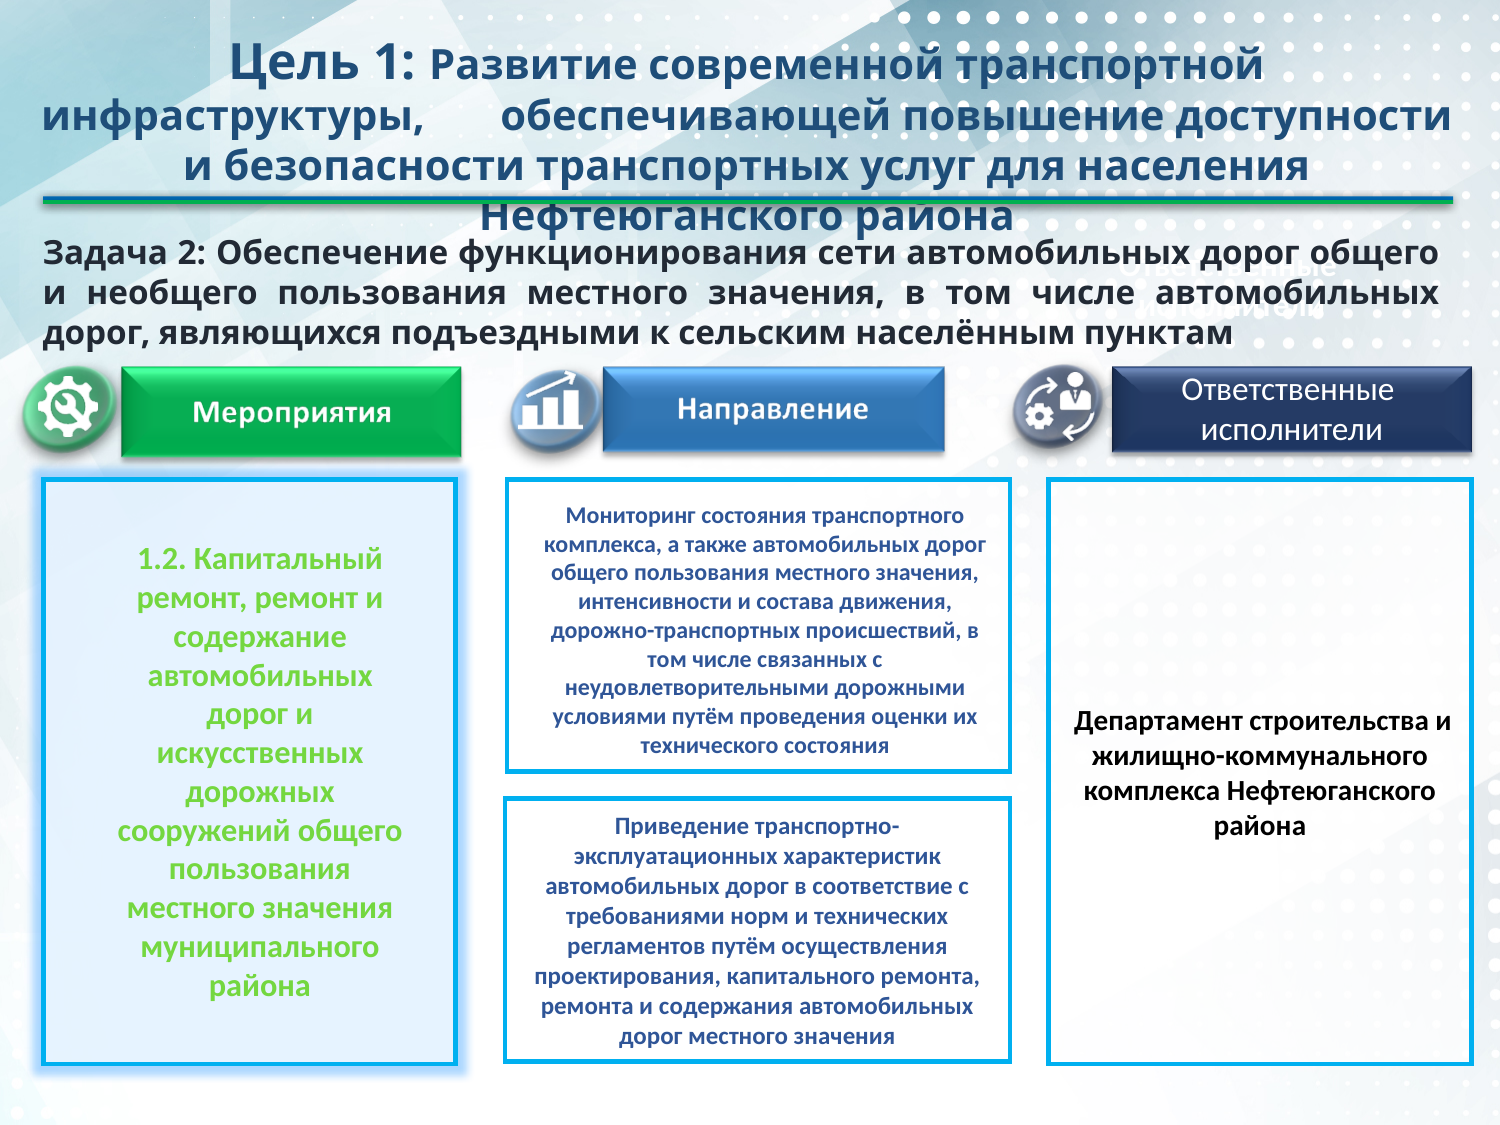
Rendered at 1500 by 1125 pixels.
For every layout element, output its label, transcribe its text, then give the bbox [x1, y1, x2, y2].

text_box [506, 479, 1011, 773]
text_box Мониторинг состояния транспортного комплекса, а также автомобильных дорог общего пользования местного значения, интенсивности и состава движения, дорожно-транспортных происшествий, в том числе связанных с неудовлетворительными дорожными условиями путём проведения оценки их технического состояния [520, 491, 1010, 766]
picture [0, 0, 1500, 1125]
text_box Приведение транспортно-эксплуатационных характеристик автомобильных дорог в соответствие с требованиями норм и технических регламентов путём осуществления проектирования, капитального ремонта, ремонта и содержания автомобильных дорог местного значения [504, 797, 1011, 1062]
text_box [43, 196, 1454, 204]
text_box [42, 478, 457, 1065]
text_box 1.2. Капитальный ремонт, ремонт и содержание автомобильных дорог и искусственных дорожных сооружений общего пользования местного значения муниципального района [97, 530, 423, 1030]
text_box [514, 603, 949, 664]
text_box Департамент строительства и жилищно-коммунального комплекса Нефтеюганского района [1048, 478, 1472, 1065]
text_box Цель 1: Развитие современной транспортной инфраструктуры, обеспечивающей повышение доступности и безопасности транспортных услуг для населения Нефтеюганского района [22, 21, 1472, 247]
text_box Задача 2: Обеспечение функционирования сети автомобильных дорог общего и необщего пользования местного значения, в том числе автомобильных дорог, являющихся подъездными к сельским населённым пунктам [27, 223, 1456, 359]
